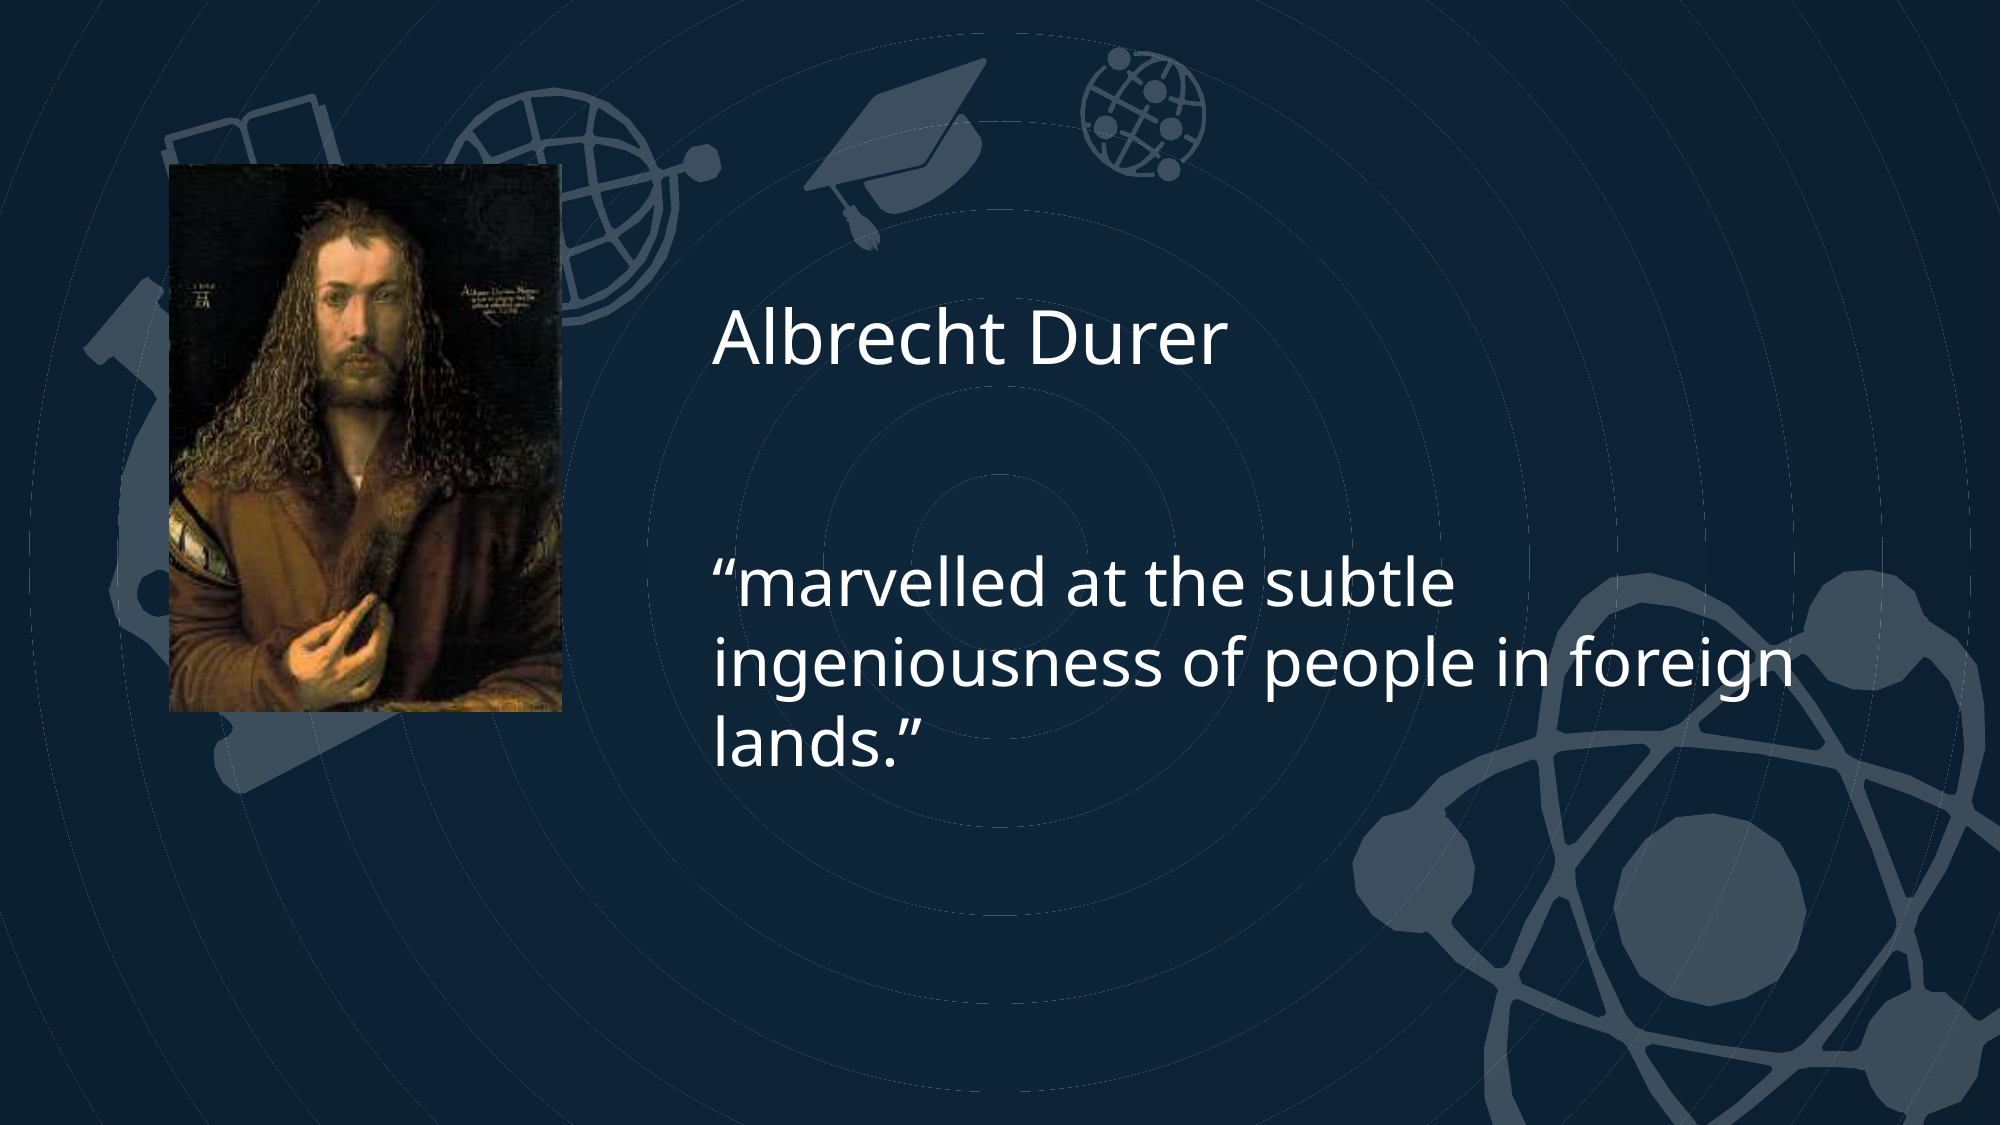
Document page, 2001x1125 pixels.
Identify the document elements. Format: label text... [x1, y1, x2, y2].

picture [169, 164, 562, 712]
text_box Albrecht Durer “marvelled at the subtle ingeniousness of people in foreign lands.” [697, 282, 1866, 787]
